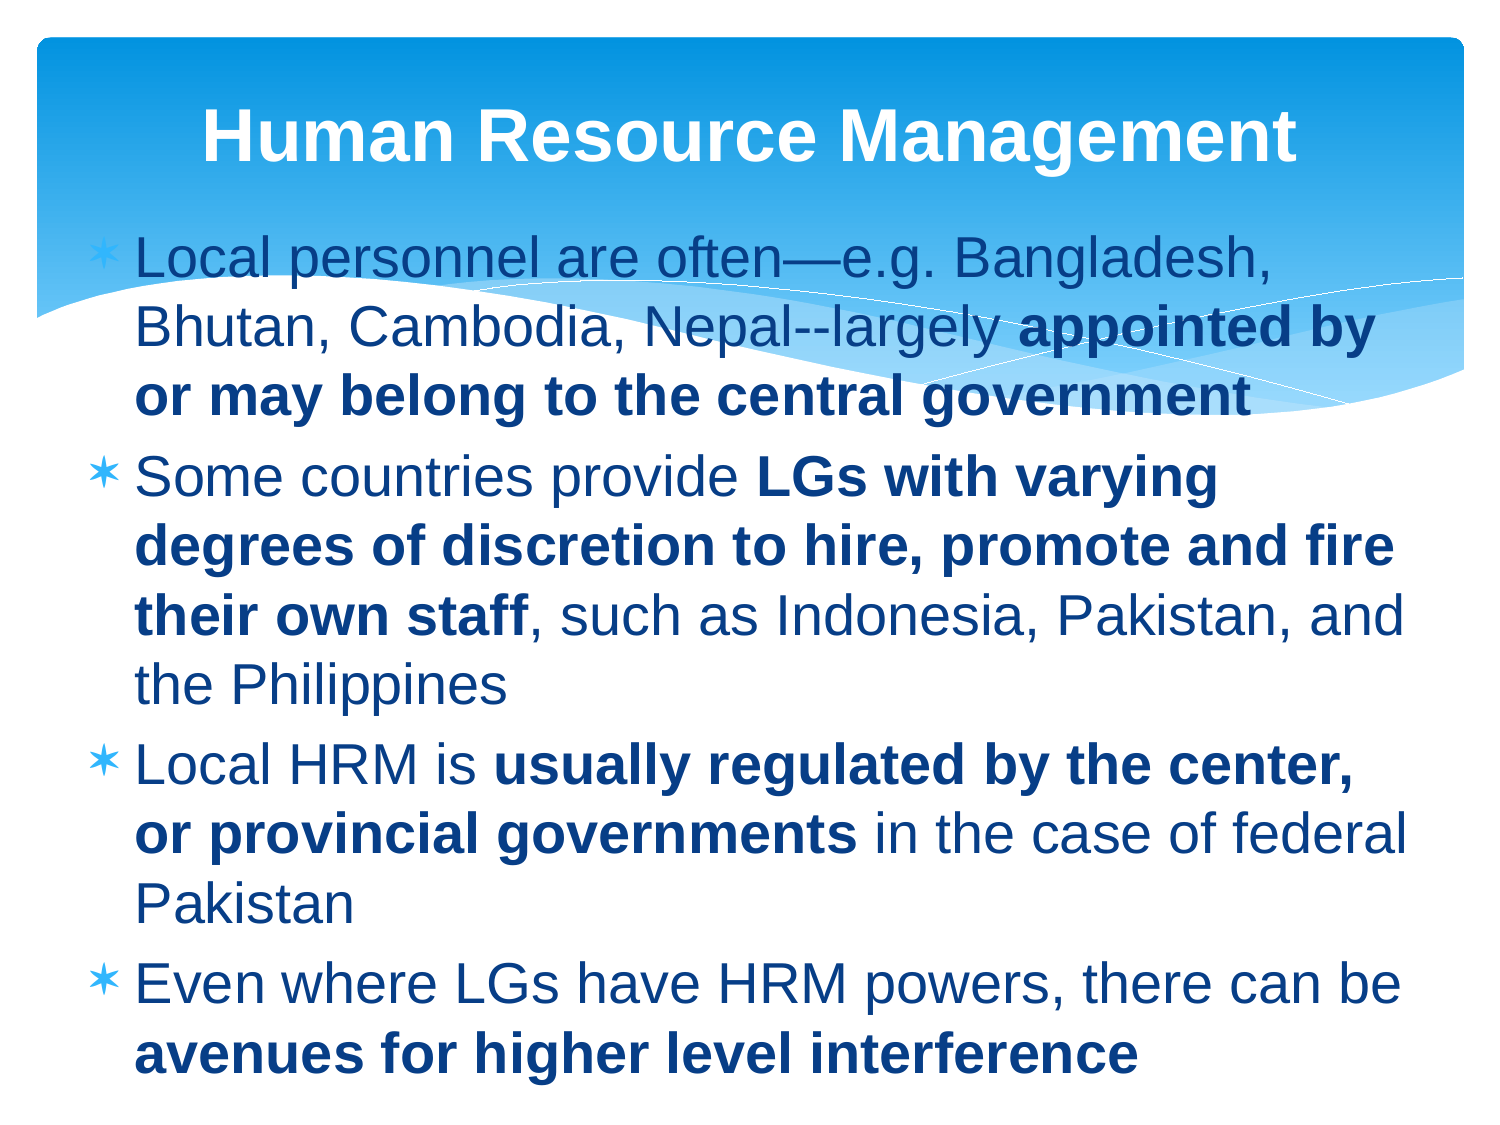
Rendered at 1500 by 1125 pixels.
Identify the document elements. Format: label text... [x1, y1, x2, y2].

title Human Resource Management [112, 62, 1388, 200]
list Local personnel are often—e.g. Bangladesh, Bhutan, Cambodia, Nepal--largely appointed by or may belong to the central government Some countries provide LGs with varying degrees of discretion to hire, promote and fire their own staff, such as Indonesia, Pakistan, and the Philippines Local HRM is usually regulated by the center, or provincial governments in the case of federal Pakistan Even where LGs have HRM powers, there can be avenues for higher level interference [75, 212, 1425, 1100]
